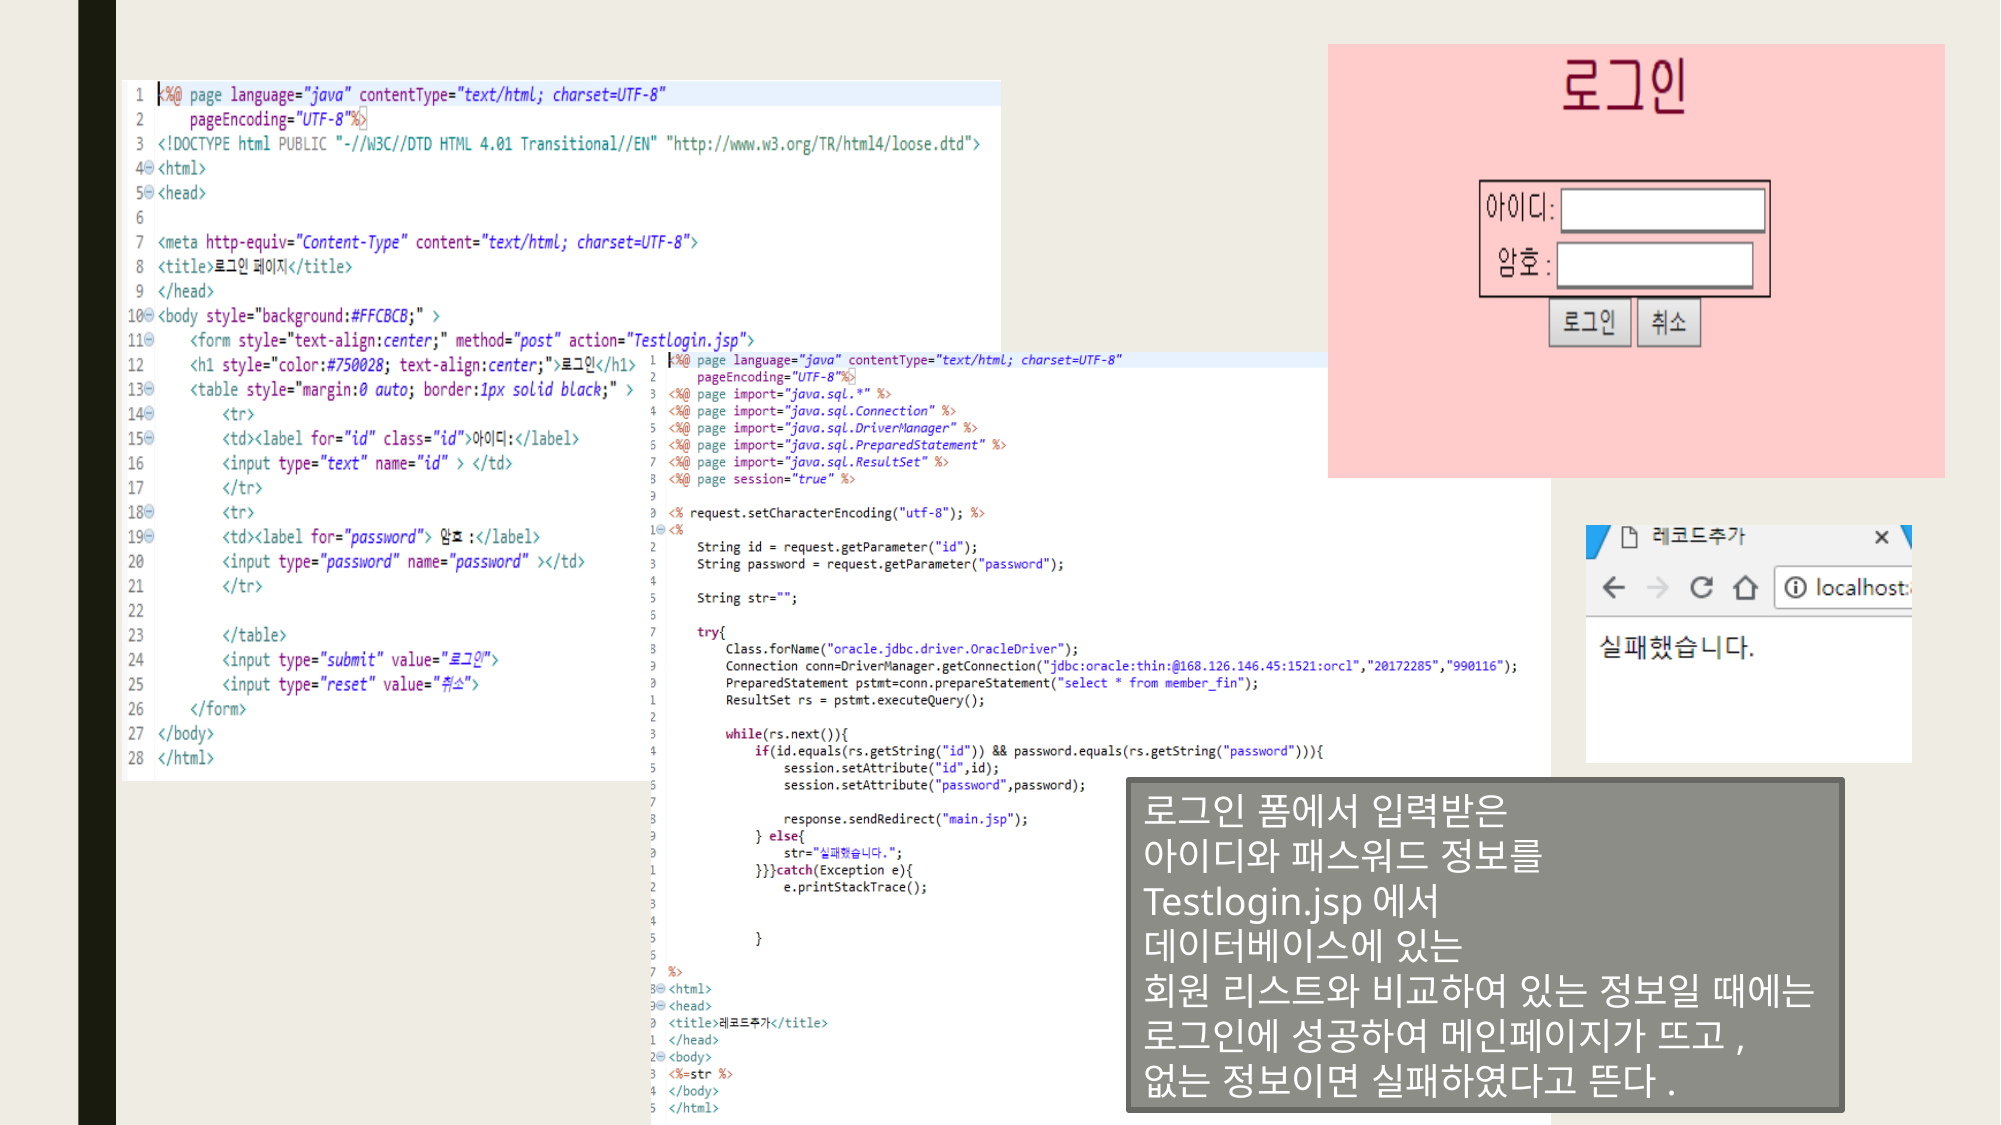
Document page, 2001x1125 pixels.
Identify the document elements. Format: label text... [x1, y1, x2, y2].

picture [1586, 525, 1912, 763]
text_box 로그인 폼에서 입력받은 아이디와 패스워드 정보를 Testlogin.jsp에서 데이터베이스에 있는 회원 리스트와 비교하여 있는 정보일 때에는 로그인에 성공하여 메인페이지가 뜨고, 없는 정보이면 실패하였다고 뜬다. [1551, 777, 1845, 1113]
picture [122, 44, 1945, 1125]
